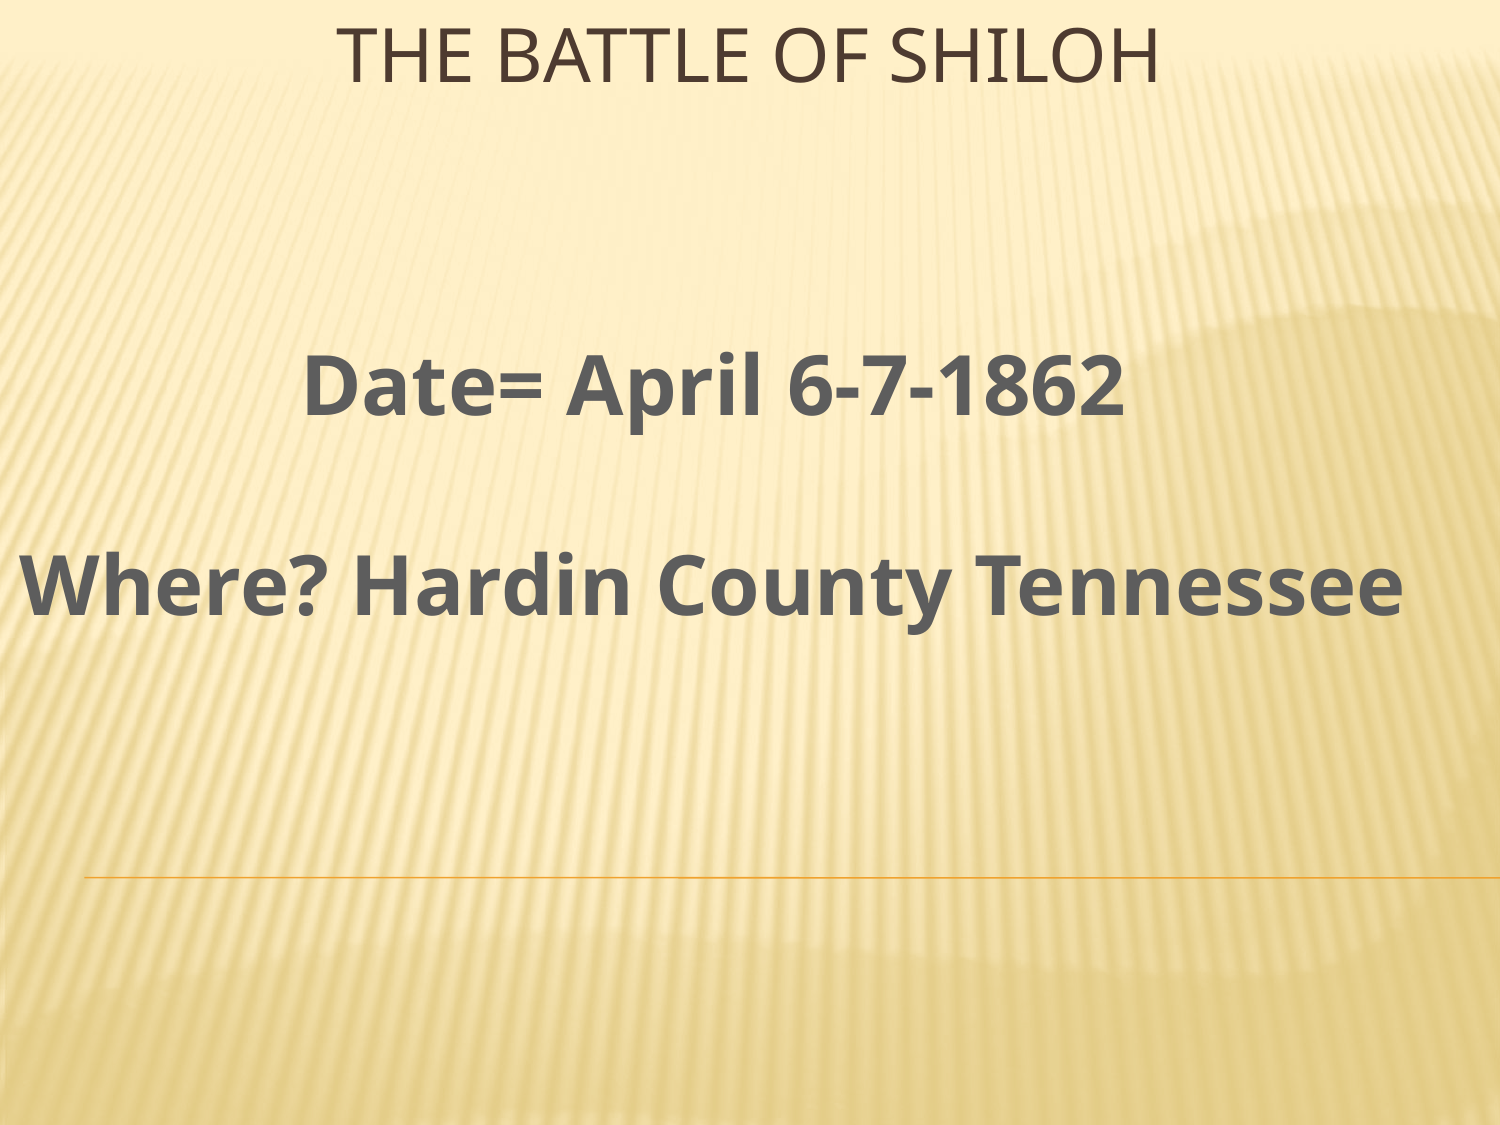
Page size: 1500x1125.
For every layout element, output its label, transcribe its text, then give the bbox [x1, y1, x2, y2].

text_box Date= April 6-7-1862 Where? Hardin County Tennessee [4, 324, 1444, 640]
title The Battle of Shiloh [112, 0, 1388, 242]
